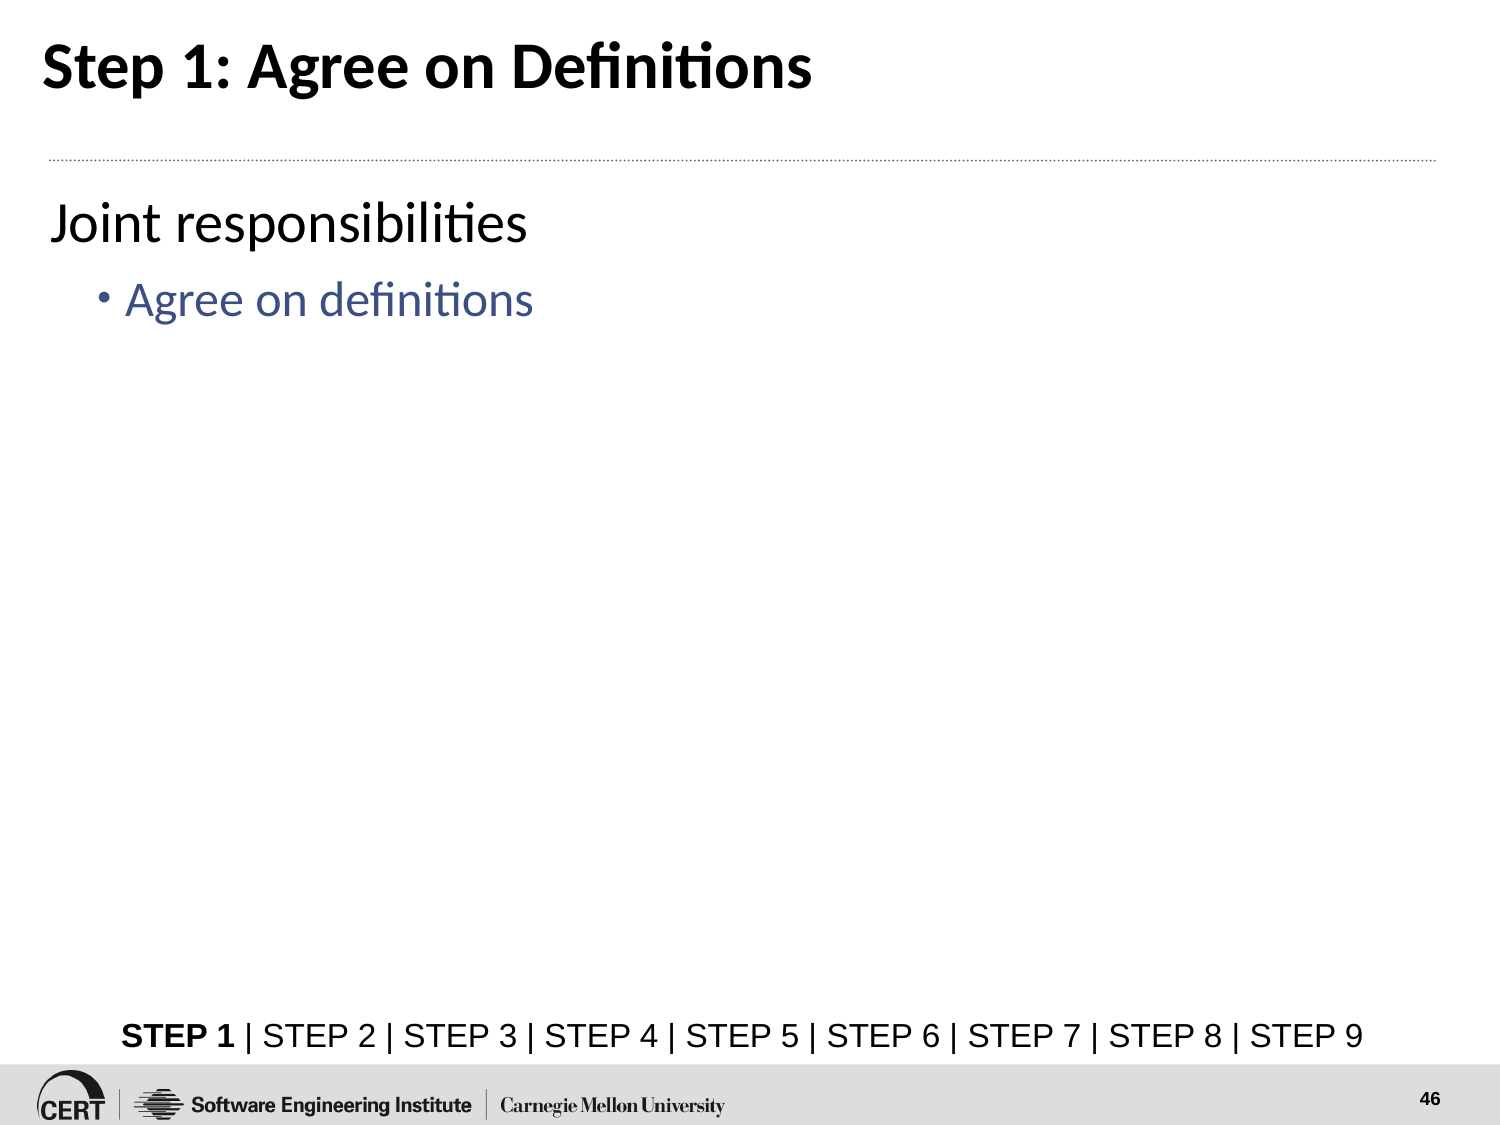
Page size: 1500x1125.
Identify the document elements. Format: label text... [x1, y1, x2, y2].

picture [37, 1069, 725, 1122]
text_box STEP 1 | STEP 2 | STEP 3 | STEP 4 | STEP 5 | STEP 6 | STEP 7 | STEP 8 | STEP 9 [49, 1014, 1437, 1068]
title Step 1: Agree on Definitions [42, 37, 1434, 155]
list Joint responsibilities Agree on definitions [49, 187, 1438, 1001]
